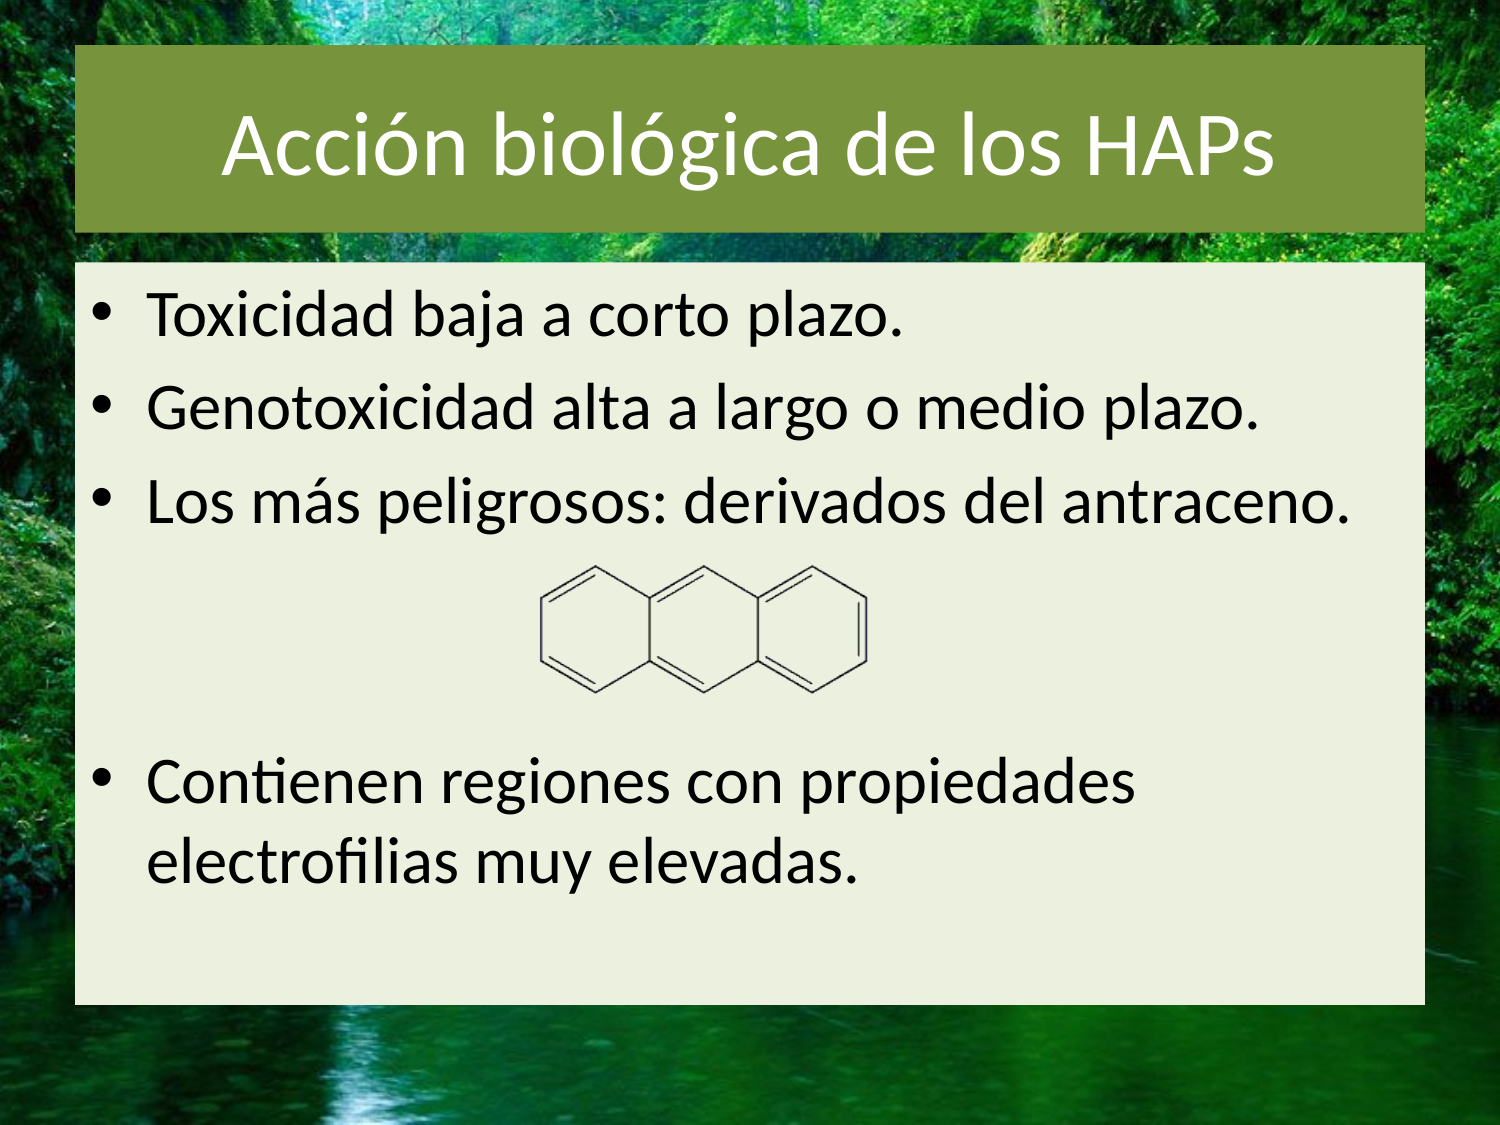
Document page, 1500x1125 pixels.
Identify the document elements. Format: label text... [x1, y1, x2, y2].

picture [0, 0, 1500, 1125]
list Toxicidad baja a corto plazo. Genotoxicidad alta a largo o medio plazo. Los más peligrosos: derivados del antraceno. Contienen regiones con propiedades electrofilias muy elevadas. [75, 262, 1425, 1005]
title Acción biológica de los HAPs [75, 45, 1425, 233]
